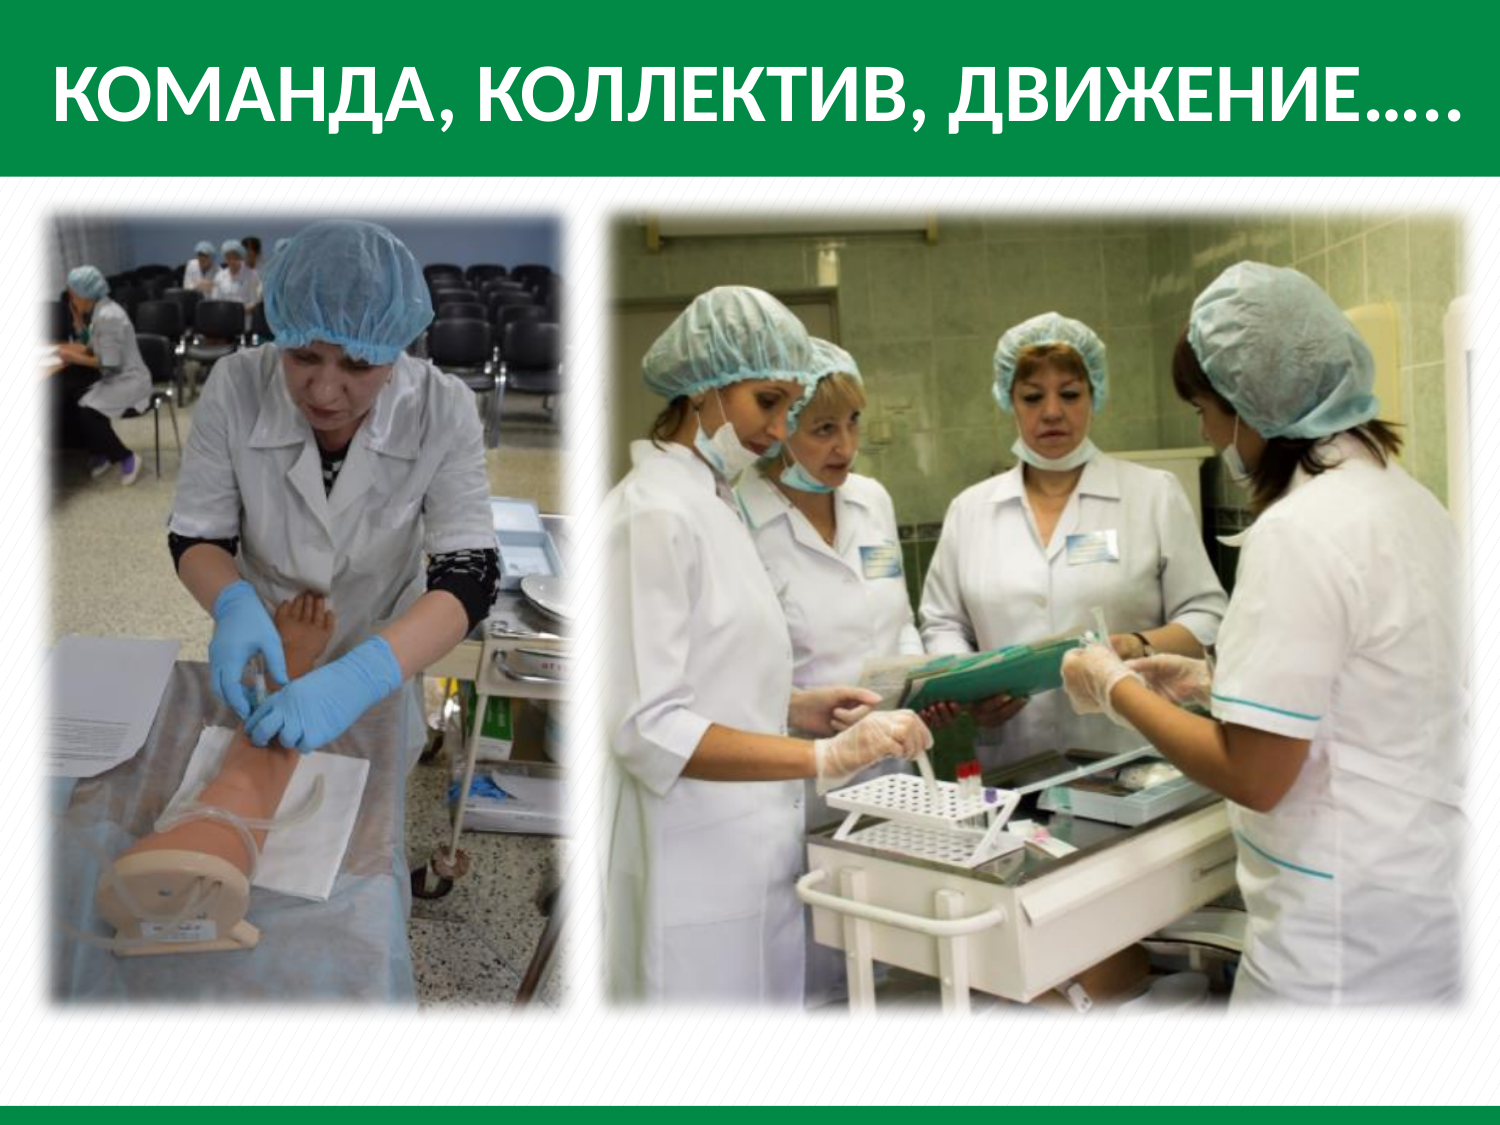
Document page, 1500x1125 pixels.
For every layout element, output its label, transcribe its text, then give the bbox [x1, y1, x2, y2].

picture [591, 195, 1482, 1024]
picture [30, 195, 581, 1024]
text_box [0, 0, 1500, 179]
text_box КОМАНДА, КОЛЛЕКТИВ, ДВИЖЕНИЕ….. [37, 30, 1482, 146]
text_box [0, 179, 1500, 1104]
text_box [0, 1104, 1500, 1125]
